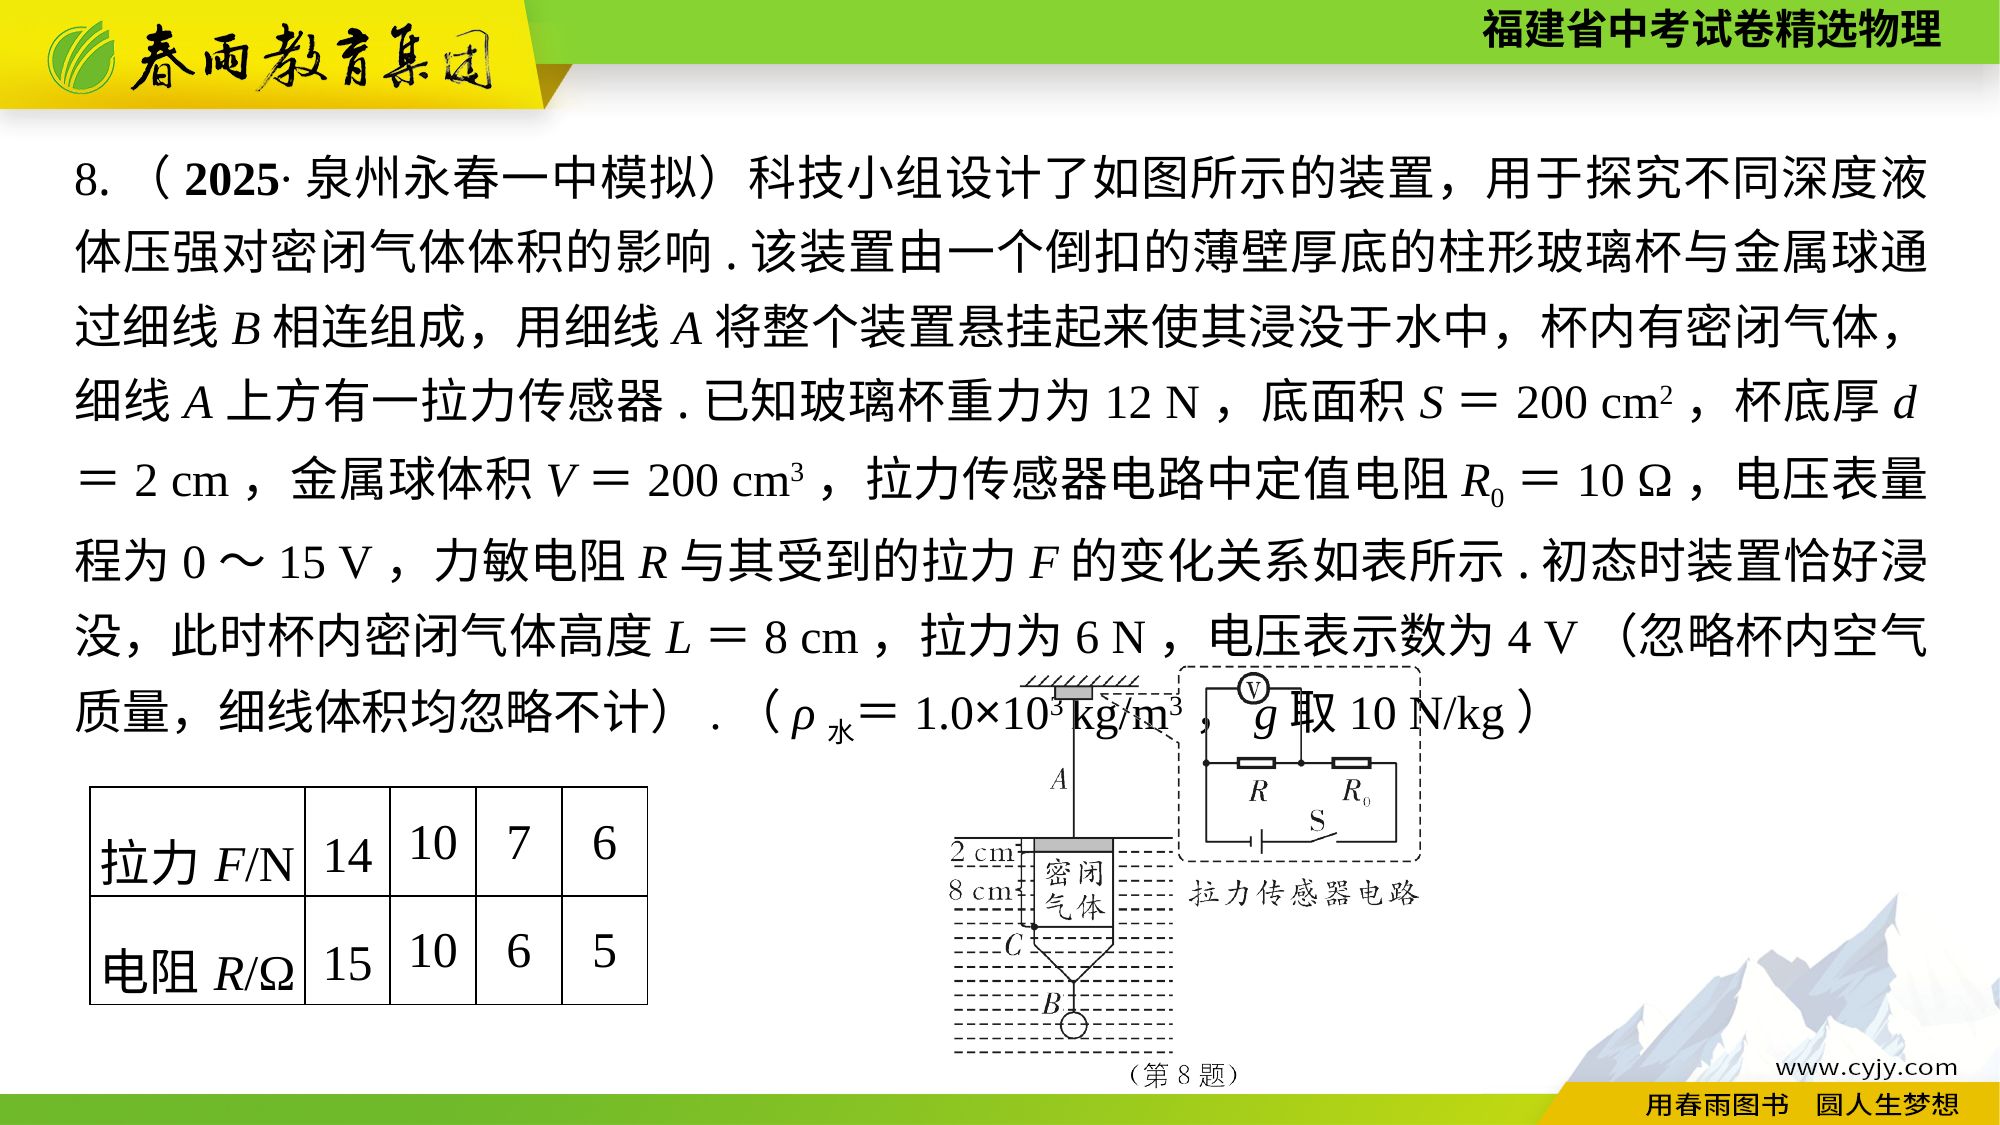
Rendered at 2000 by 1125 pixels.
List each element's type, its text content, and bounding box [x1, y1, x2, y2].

table_header 6 [563, 788, 647, 895]
table_cell 10 [391, 897, 475, 1004]
picture [0, 0, 2000, 1125]
table_header 10 [391, 788, 475, 895]
table_cell 6 [477, 897, 561, 1004]
table_cell 电阻R/Ω [91, 897, 304, 1004]
table_header 7 [477, 788, 561, 895]
table_header 拉力F/N [91, 788, 304, 895]
table_cell 5 [563, 897, 647, 1004]
table_header 14 [306, 788, 389, 895]
table_cell 15 [306, 897, 389, 1004]
list 8.（2025∙泉州永春一中模拟）科技小组设计了如图所示的装置，用于探究不同深度液体压强对密闭气体体积的影响.该装置由一个倒扣的薄壁厚底的柱形玻璃杯与金属球通过细线B相连组成，用细线A将整个装置悬挂起来使其浸没于水中，杯内有密闭气体，细线A上方有一拉力传感器.已知玻璃杯重力为12 N，底面积S＝200 cm2，杯底厚d＝2 cm，金属球体积V＝200 cm3，拉力传感器电路中定值电阻R0＝10 Ω，电压表量程为0～15 V，力敏电阻R与其受到的拉力F的变化关系如表所示.初态时装置恰好浸没，此时杯内密闭气体高度L＝8 cm，拉力为6 N，电压表示数为4 V（忽略杯内空气质量，细线体积均忽略不计）.（ρ水＝1.0×103 kg/m3，g取10 N/kg） [59, 122, 1944, 742]
